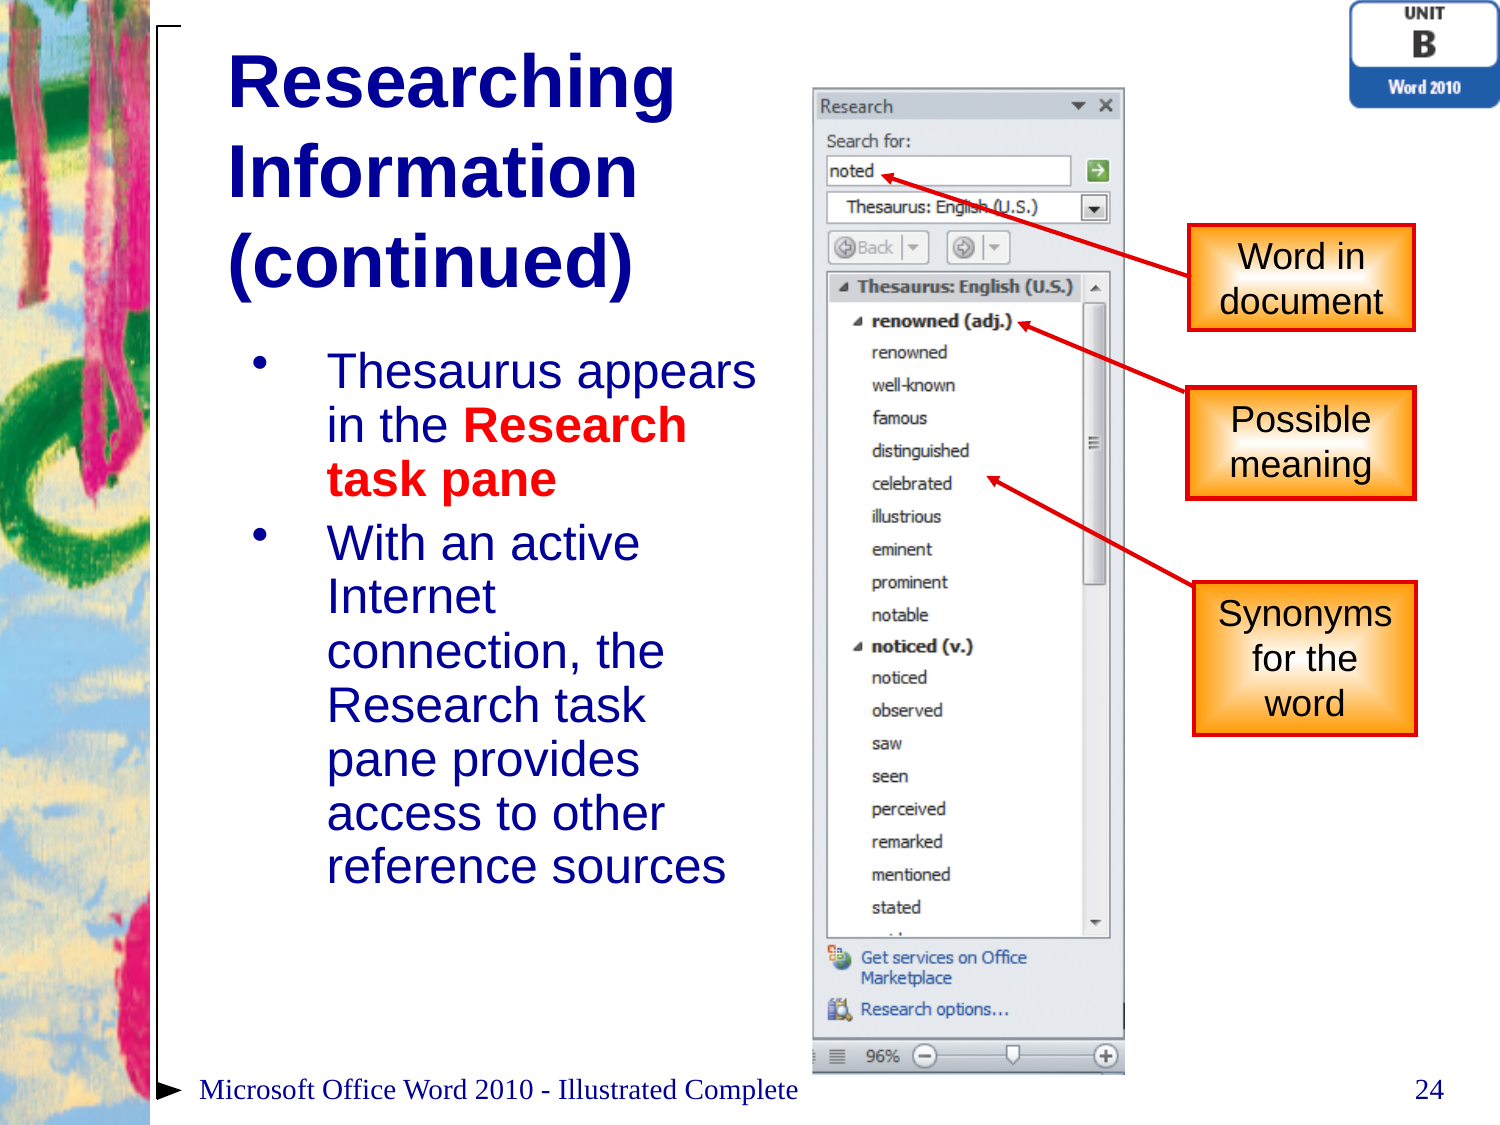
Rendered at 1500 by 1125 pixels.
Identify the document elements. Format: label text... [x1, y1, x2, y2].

title Researching Information (continued) [211, 73, 831, 262]
picture [1348, 0, 1500, 110]
text_box Synonyms for the word [1129, 551, 1417, 736]
text_box Word in document [1129, 224, 1414, 330]
slide_number 24 [1356, 1062, 1460, 1105]
picture [812, 87, 1126, 1076]
list Thesaurus appears in the Research task pane With an active Internet connection, the Research task pane provides access to other reference sources [236, 337, 776, 1062]
picture [0, 0, 150, 1125]
footer Microsoft Office Word 2010 - Illustrated Complete [183, 1062, 1147, 1125]
text_box Possible meaning [1187, 387, 1415, 499]
